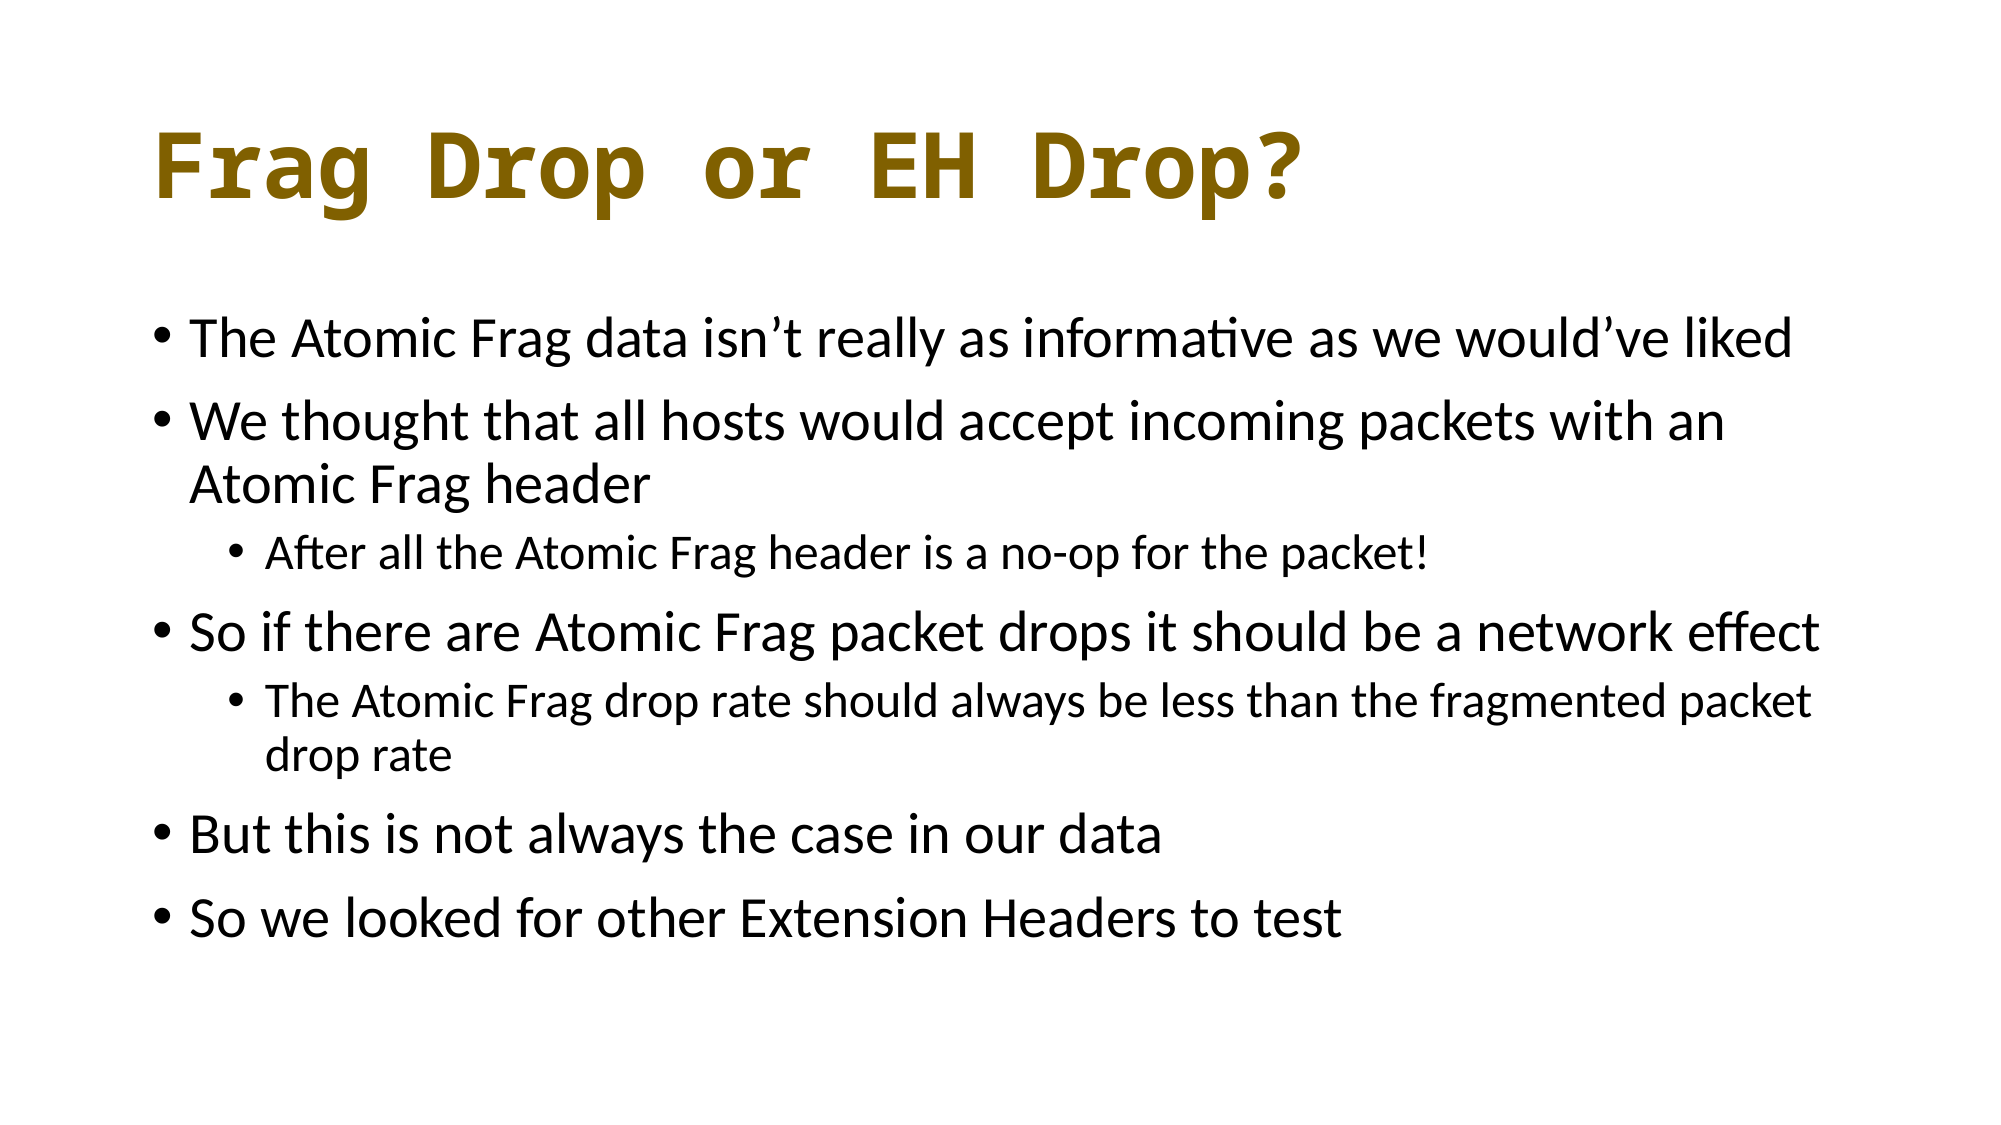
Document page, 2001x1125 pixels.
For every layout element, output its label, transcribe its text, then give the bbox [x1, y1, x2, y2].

list The Atomic Frag data isn’t really as informative as we would’ve liked We thought that all hosts would accept incoming packets with an Atomic Frag header After all the Atomic Frag header is a no-op for the packet! So if there are Atomic Frag packet drops it should be a network effect The Atomic Frag drop rate should always be less than the fragmented packet drop rate But this is not always the case in our data So we looked for other Extension Headers to test [137, 299, 1863, 1014]
title Frag Drop or EH Drop? [137, 59, 1863, 278]
